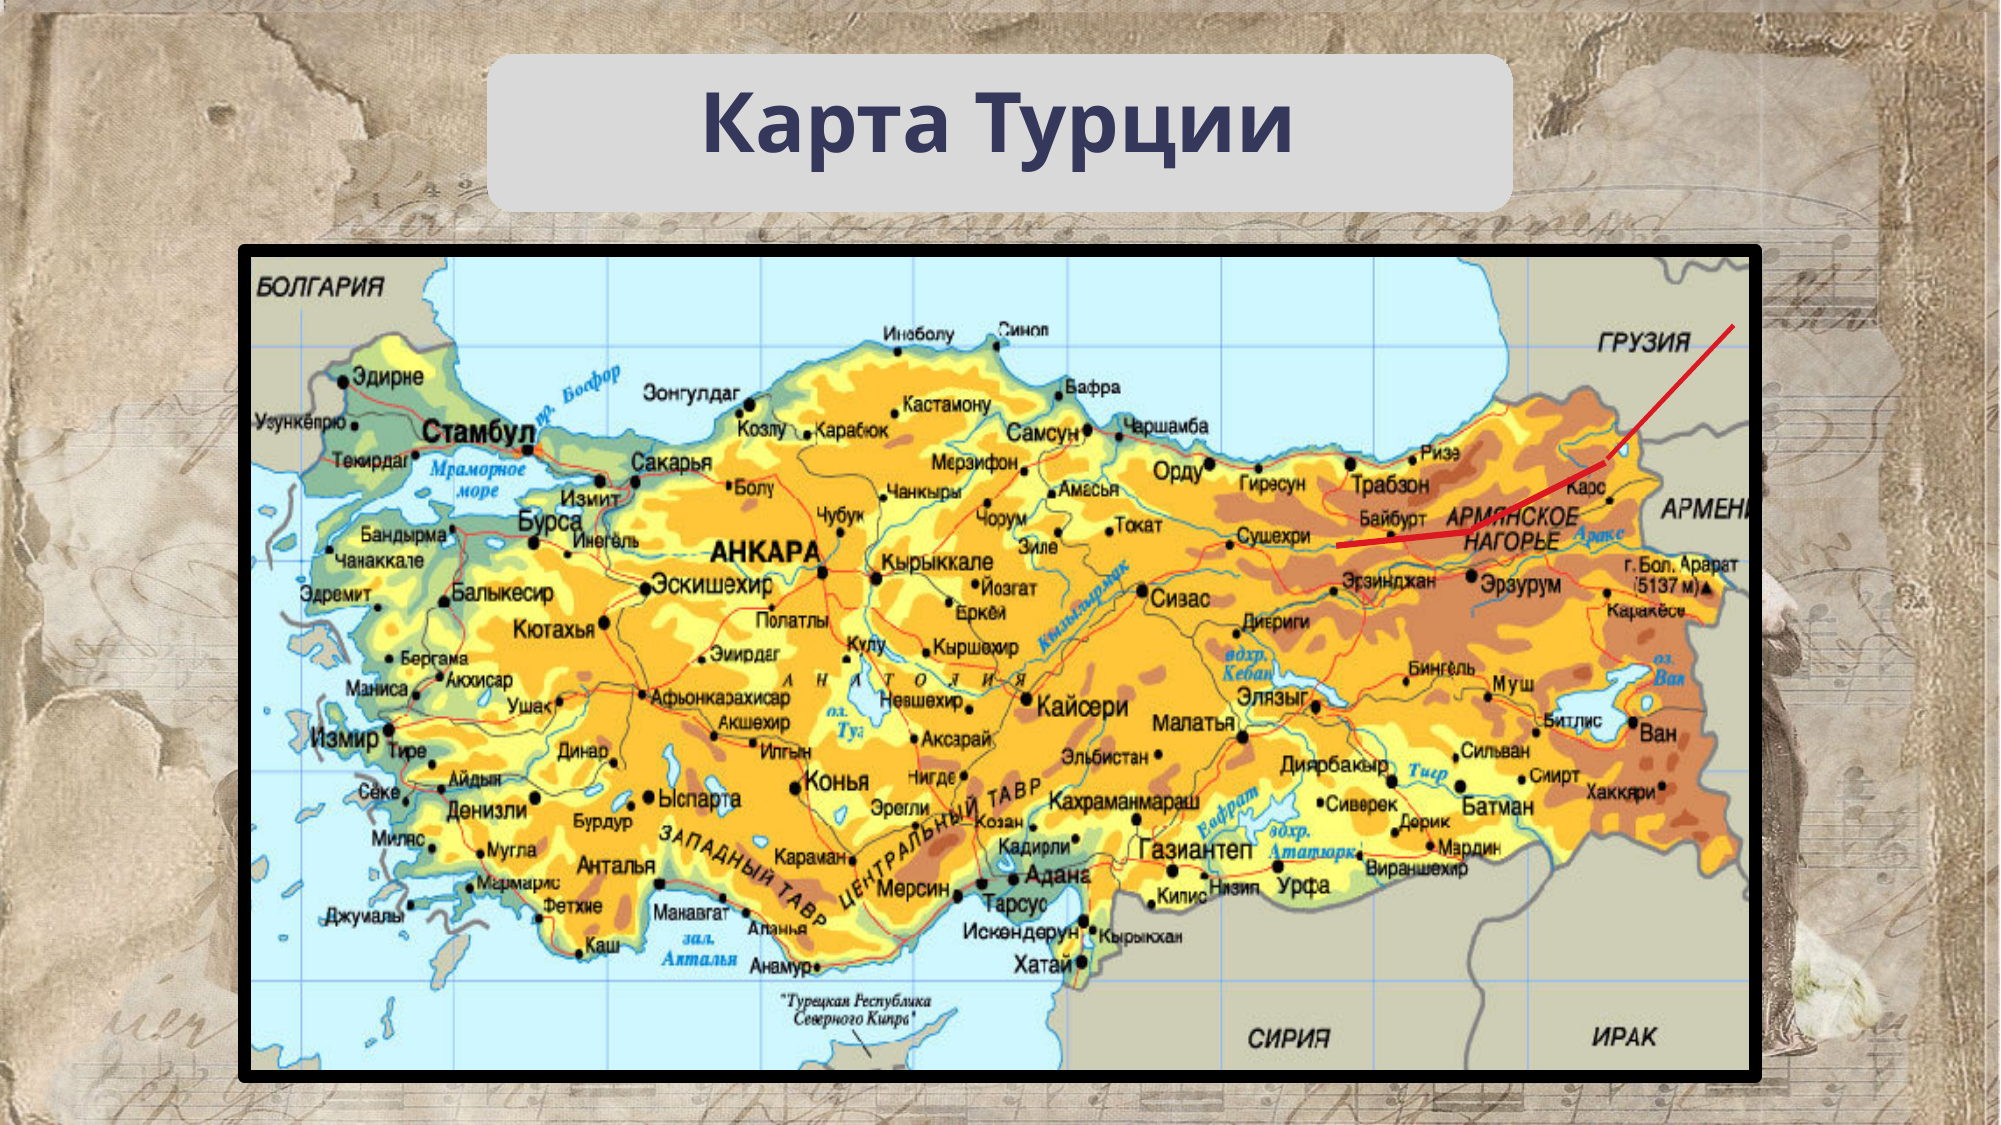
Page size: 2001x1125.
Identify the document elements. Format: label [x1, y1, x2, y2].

picture [0, 0, 2000, 1125]
text_box [1471, 462, 1606, 530]
text_box [1335, 531, 1474, 546]
text_box [1606, 325, 1734, 460]
